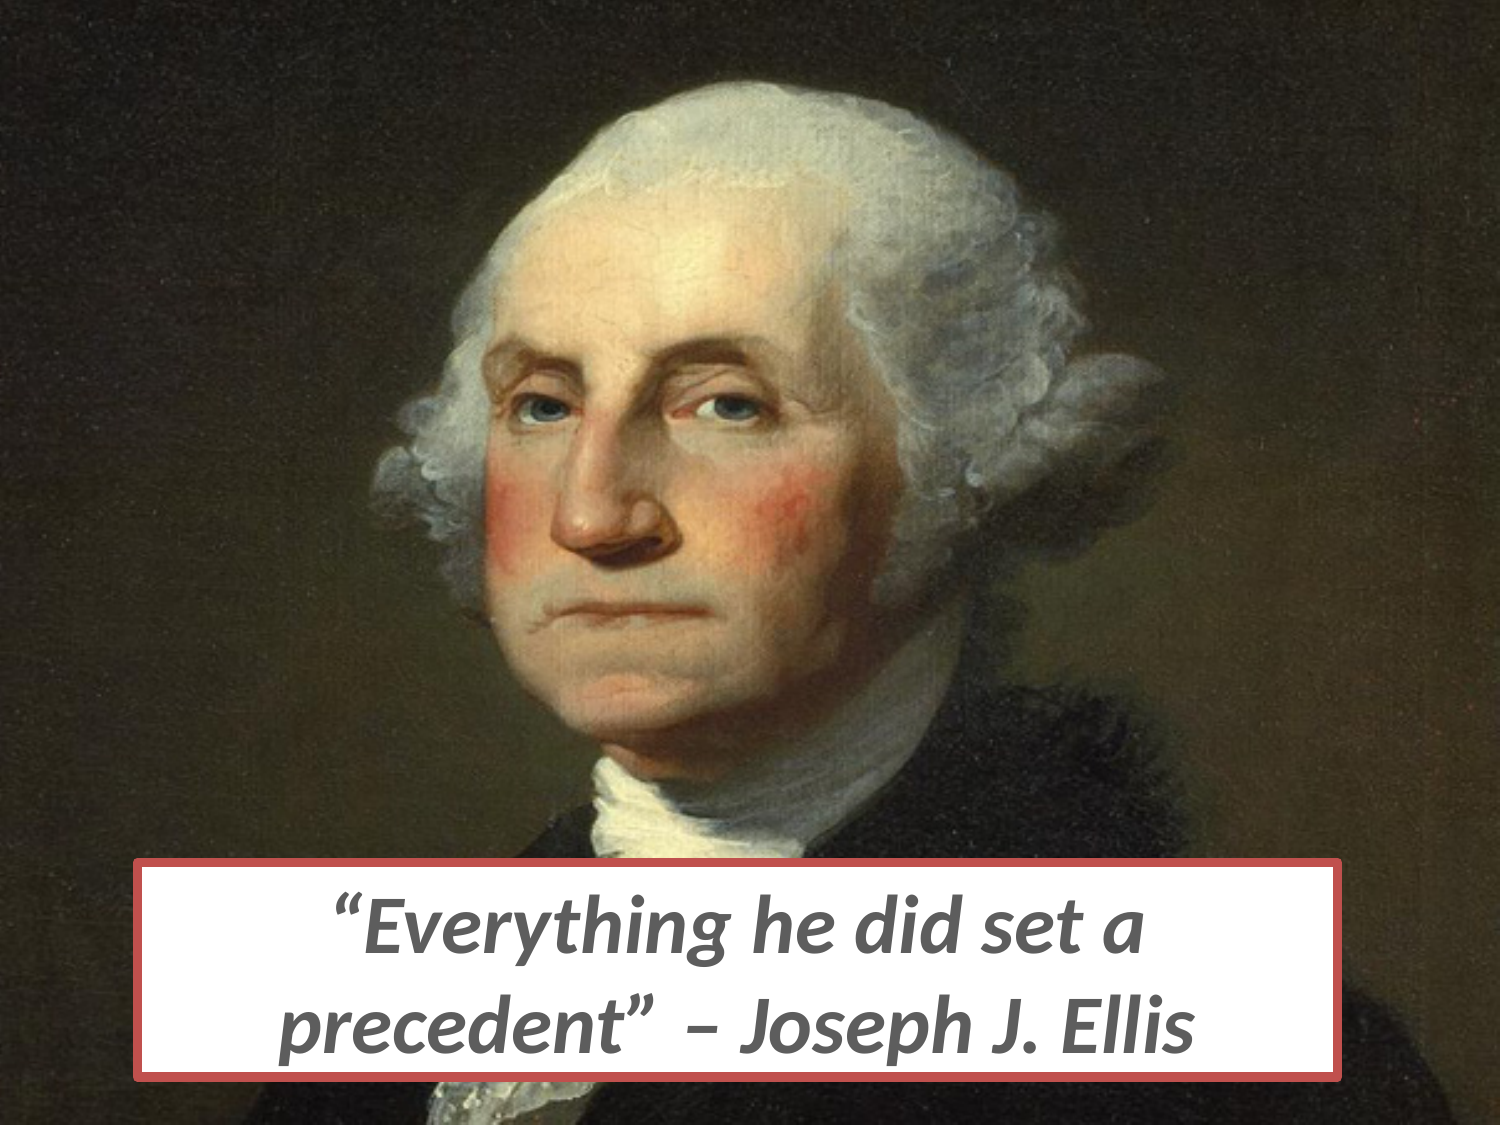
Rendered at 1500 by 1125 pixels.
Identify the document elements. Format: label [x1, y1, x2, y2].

list [0, 0, 1500, 1125]
